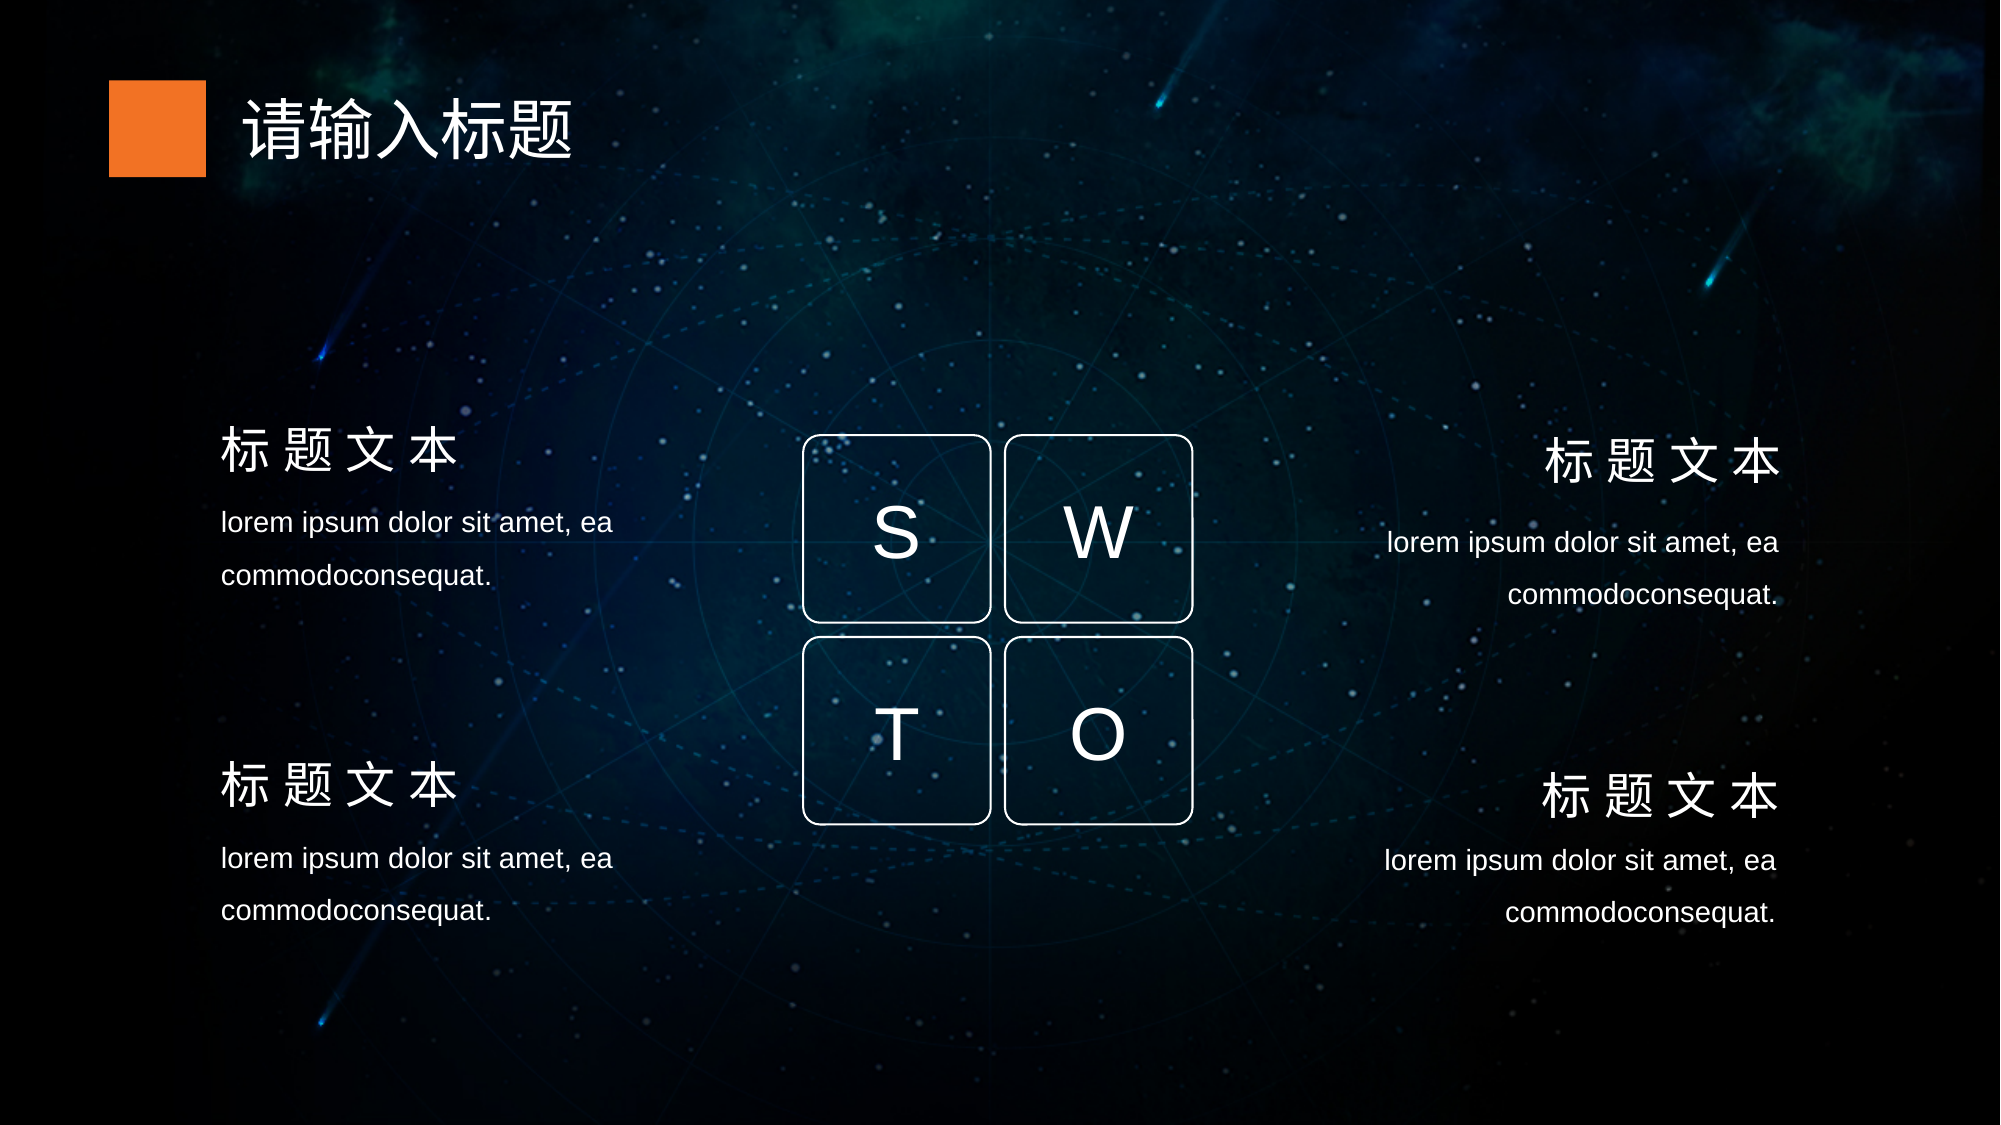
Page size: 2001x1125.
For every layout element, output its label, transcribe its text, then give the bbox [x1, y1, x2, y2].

picture [0, 0, 2000, 1125]
text_box 标题文本 [1430, 422, 1797, 497]
text_box W [1005, 435, 1193, 623]
text_box [109, 80, 206, 178]
text_box O [1005, 636, 1193, 825]
text_box 请输入标题 [225, 80, 590, 175]
text_box S [803, 435, 991, 623]
text_box 标题文本 [205, 746, 573, 814]
text_box lorem ipsum dolor sit amet, ea commodoconsequat. [1342, 816, 1792, 936]
text_box 标题文本 [205, 411, 573, 478]
text_box T [803, 636, 991, 825]
text_box lorem ipsum dolor sit amet, ea commodoconsequat. [205, 814, 655, 934]
text_box lorem ipsum dolor sit amet, ea commodoconsequat. [205, 478, 655, 599]
text_box 标题文本 [1427, 757, 1794, 832]
text_box lorem ipsum dolor sit amet, ea commodoconsequat. [1345, 497, 1794, 618]
